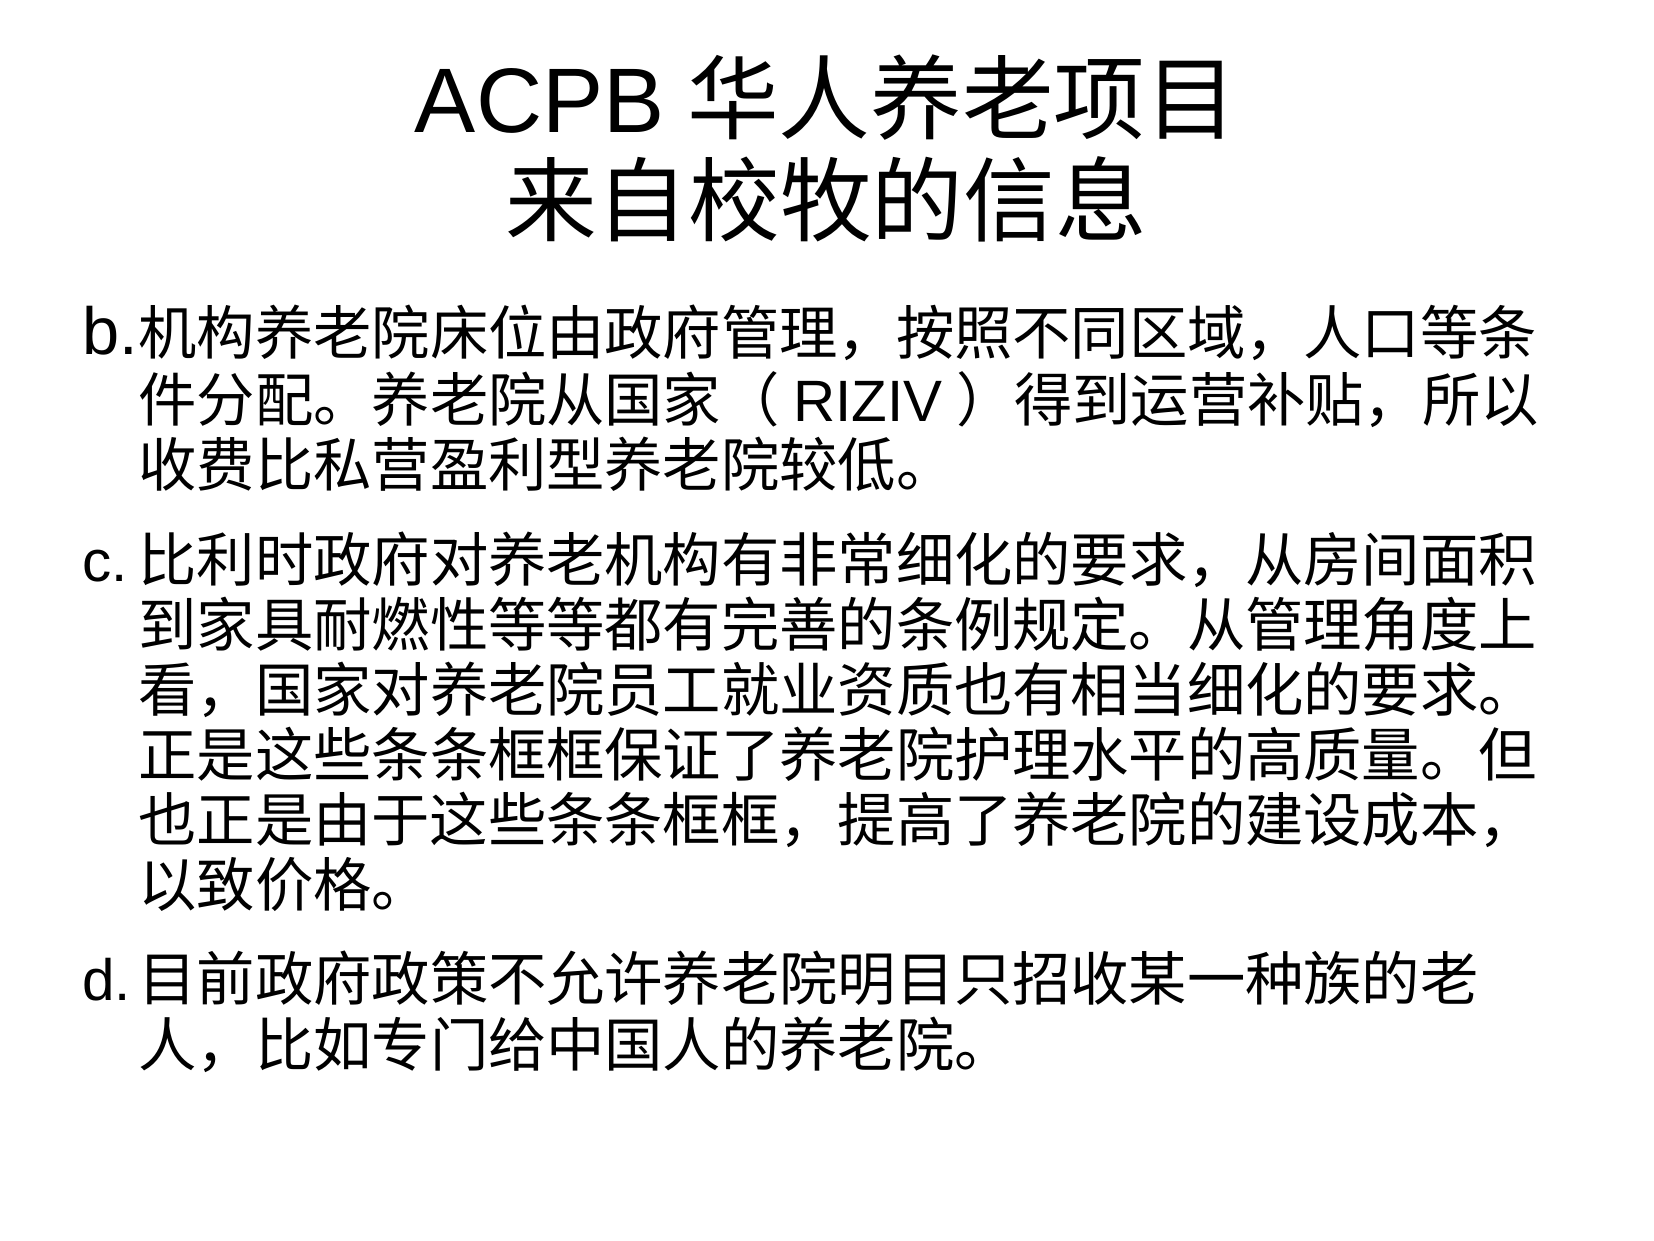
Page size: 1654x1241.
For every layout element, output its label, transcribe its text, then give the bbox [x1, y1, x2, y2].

title ACPB华人养老项目 来自校牧的信息 [82, 49, 1571, 257]
list b. 机构养老院床位由政府管理，按照不同区域，人口等条件分配。养老院从国家（RIZIV）得到运营补贴，所以收费比私营盈利型养老院较低。 c. 比利时政府对养老机构有非常细化的要求，从房间面积到家具耐燃性等等都有完善的条例规定。从管理角度上看，国家对养老院员工就业资质也有相当细化的要求。正是这些条条框框保证了养老院护理水平的高质量。但也正是由于这些条条框框，提高了养老院的建设成本，以致价格。 d. 目前政府政策不允许养老院明目只招收某一种族的老人，比如专门给中国人的养老院。 [82, 290, 1571, 1110]
